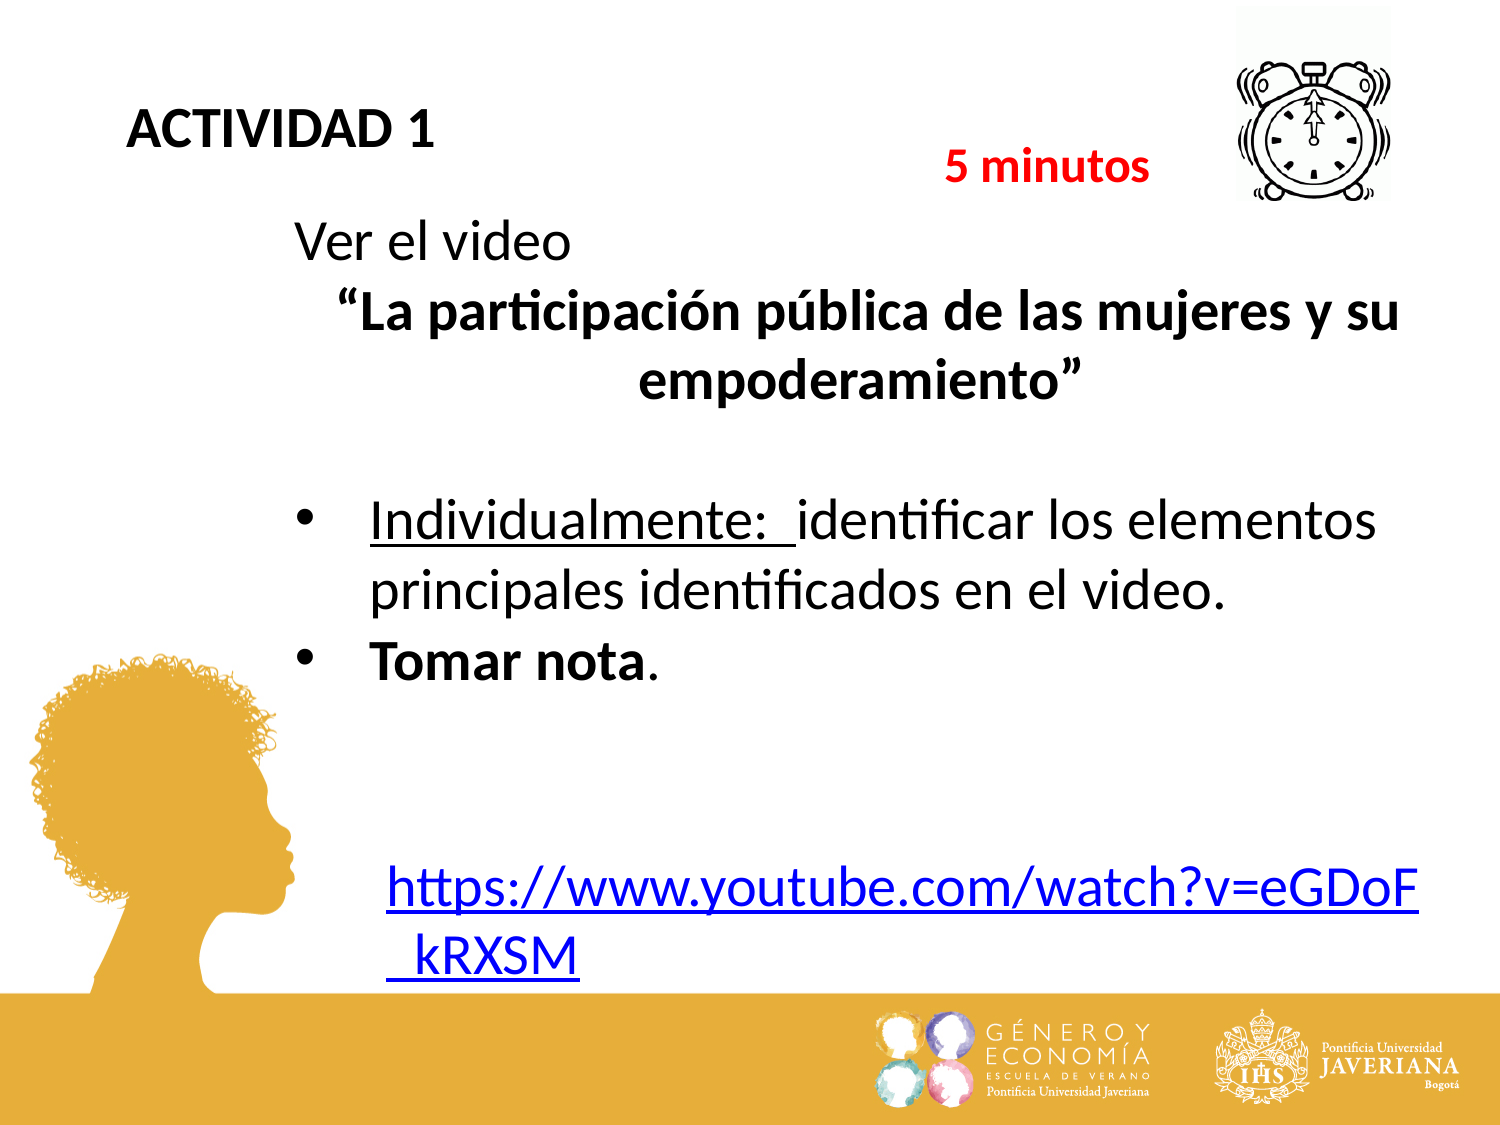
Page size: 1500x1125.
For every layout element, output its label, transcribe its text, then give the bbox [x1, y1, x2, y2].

text_box ACTIVIDAD 1 [112, 82, 452, 167]
text_box Ver el video “La participación pública de las mujeres y su empoderamiento” Individualmente: identificar los elementos principales identificados en el video. Tomar nota. [279, 194, 1457, 839]
text_box https://www.youtube.com/watch?v=eGDoF_kRXSM [296, 829, 1441, 925]
picture [0, 0, 1500, 1125]
text_box 5 minutos [929, 124, 1204, 200]
